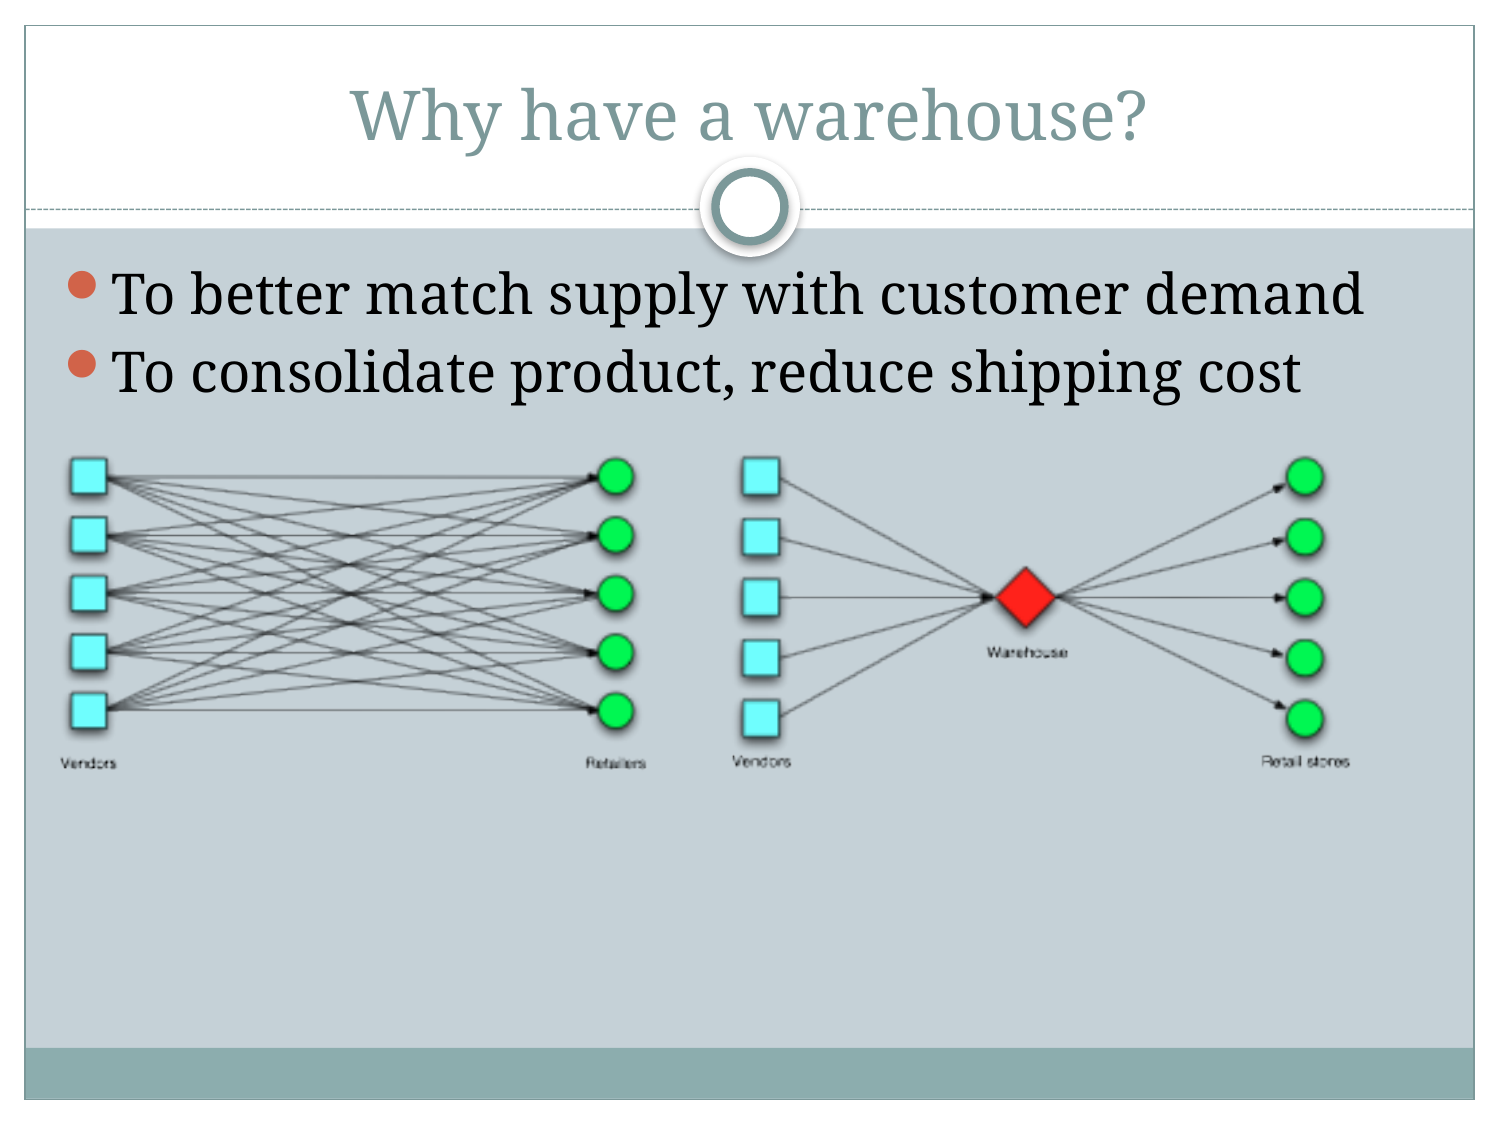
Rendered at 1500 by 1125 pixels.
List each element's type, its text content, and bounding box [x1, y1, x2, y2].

picture [724, 449, 1359, 781]
picture [54, 449, 656, 781]
title Why have a warehouse? [49, 37, 1450, 162]
list To better match supply with customer demand To consolidate product, reduce shipping cost [49, 250, 1445, 1001]
